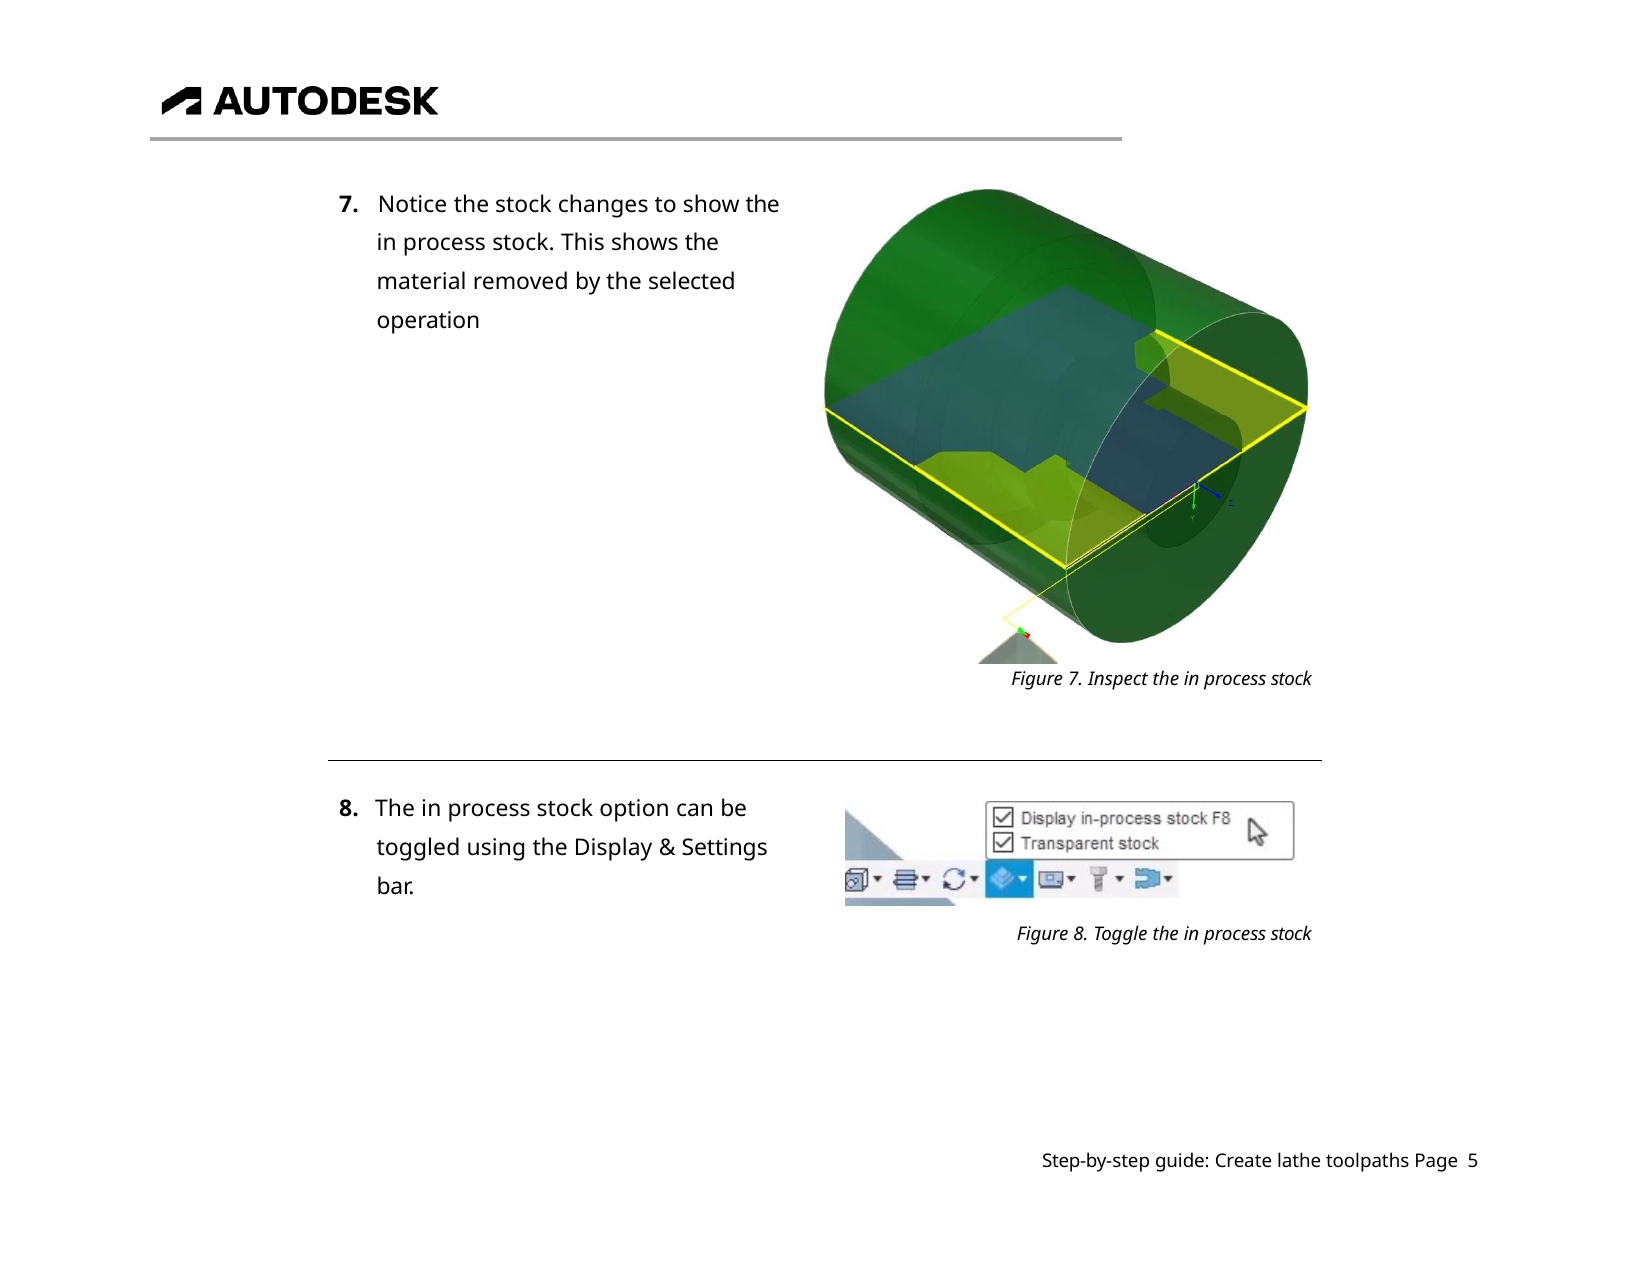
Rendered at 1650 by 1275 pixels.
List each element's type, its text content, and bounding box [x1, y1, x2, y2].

picture [817, 186, 1311, 664]
slide_number Step-by-step guide: Create lathe toolpaths Page 20 [1040, 1145, 1509, 1275]
table_cell 8. The in process stock option can be toggled using the Display & Settings bar. [328, 761, 800, 952]
table_header 7. Notice the stock changes to show the in process stock. This shows the material removed by the selected operation [328, 187, 800, 760]
picture [844, 801, 1298, 907]
table_cell Figure 8. Toggle the in process stock [800, 761, 1322, 952]
picture [161, 86, 439, 115]
table_header Figure 7. Inspect the in process stock [800, 187, 1322, 760]
